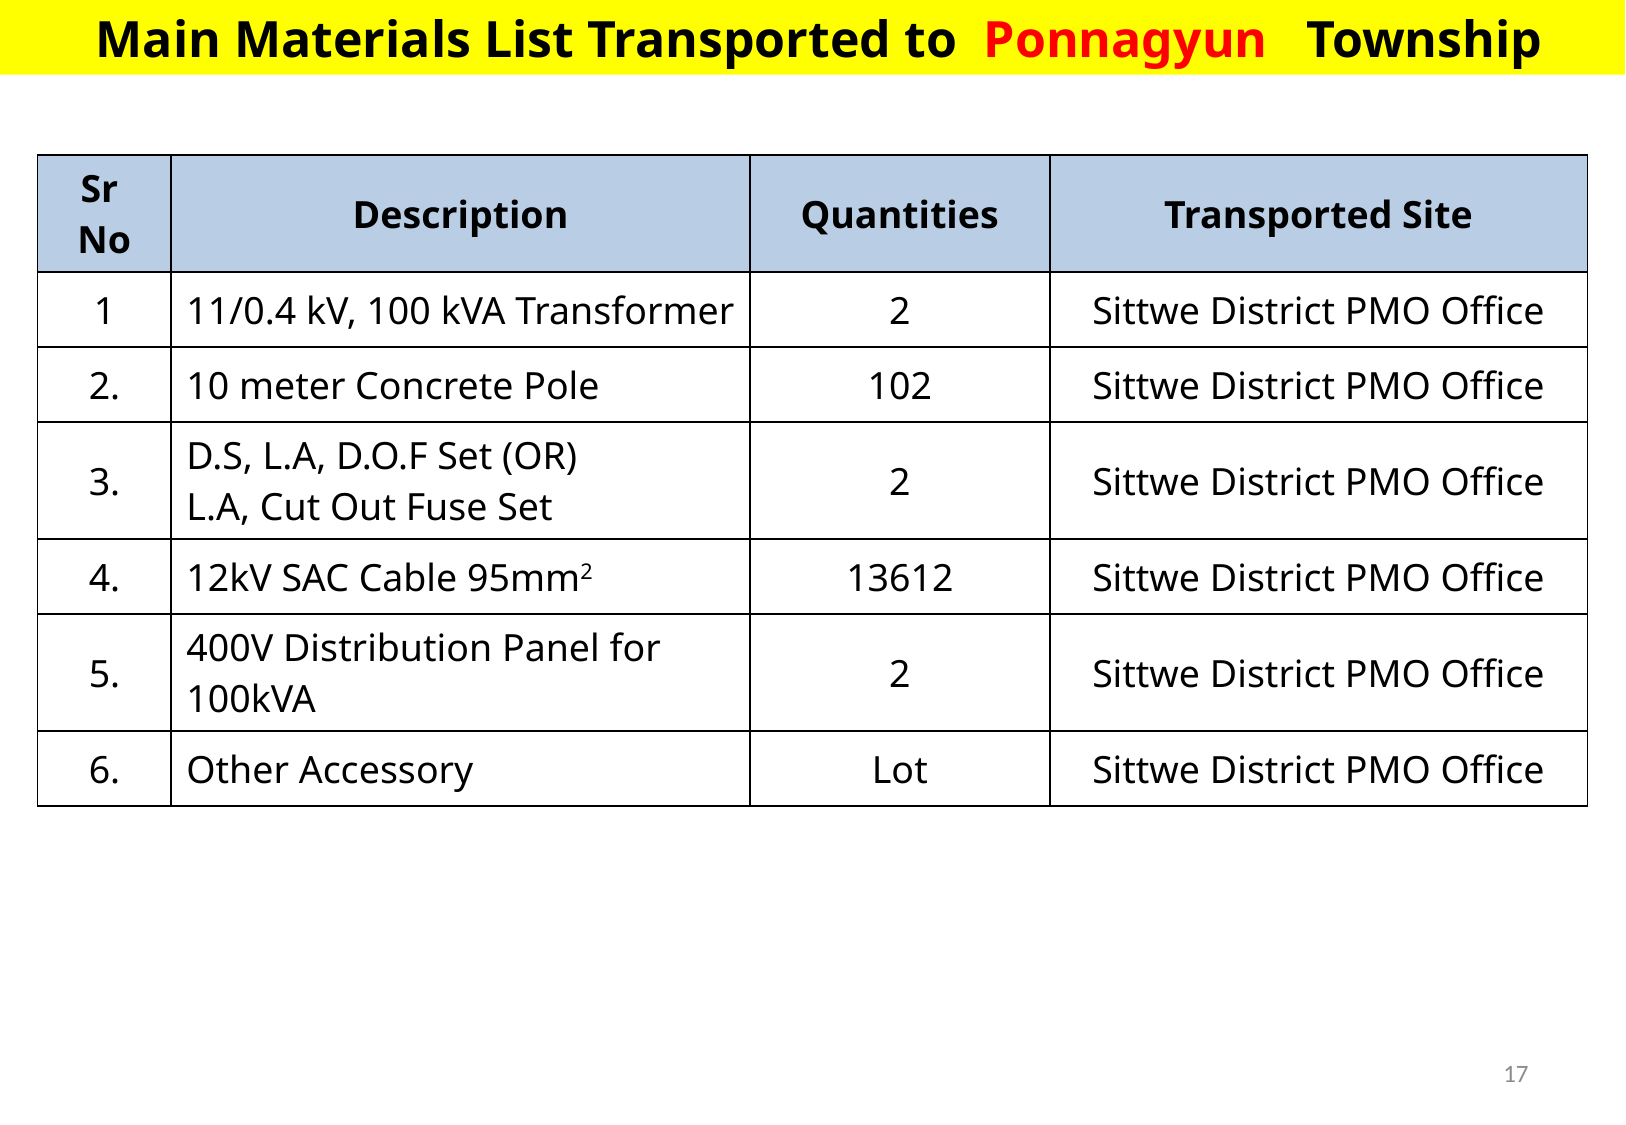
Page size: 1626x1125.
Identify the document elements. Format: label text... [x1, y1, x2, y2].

table_header Quantities [751, 156, 1049, 271]
table_cell 2 [751, 423, 1049, 538]
table_cell 2 [751, 615, 1049, 730]
table_cell 11/0.4 kV, 100 kVA Transformer [172, 273, 749, 346]
table_cell 2 [751, 273, 1049, 346]
table_cell Sittwe District PMO Office [1051, 540, 1587, 613]
table_cell 400V Distribution Panel for 100kVA [172, 615, 749, 730]
table_cell Lot [751, 732, 1049, 805]
table_cell Sittwe District PMO Office [1051, 273, 1587, 346]
table_cell 6. [38, 732, 170, 805]
table_cell Sittwe District PMO Office [1051, 732, 1587, 805]
table_cell 10 meter Concrete Pole [172, 348, 749, 421]
table_cell Sittwe District PMO Office [1051, 615, 1587, 730]
table_cell 12kV SAC Cable 95mm2 [172, 540, 749, 613]
table_cell Sittwe District PMO Office [1051, 423, 1587, 538]
table_header Transported Site [1051, 156, 1587, 271]
table_cell 102 [751, 348, 1049, 421]
table_cell 1 [38, 273, 170, 346]
table_header Sr No [38, 156, 170, 271]
table_header Description [172, 156, 749, 271]
table_cell 5. [38, 615, 170, 730]
table_cell Other Accessory [172, 732, 749, 805]
table_cell D.S, L.A, D.O.F Set (OR) L.A, Cut Out Fuse Set [172, 423, 749, 538]
table_cell 4. [38, 540, 170, 613]
text_box Main Materials List Transported to Ponnagyun Township [0, 0, 1625, 75]
table_cell Sittwe District PMO Office [1051, 348, 1587, 421]
table_cell 3. [38, 423, 170, 538]
slide_number 17 [1164, 1042, 1544, 1103]
table_cell 13612 [751, 540, 1049, 613]
table_cell 2. [38, 348, 170, 421]
